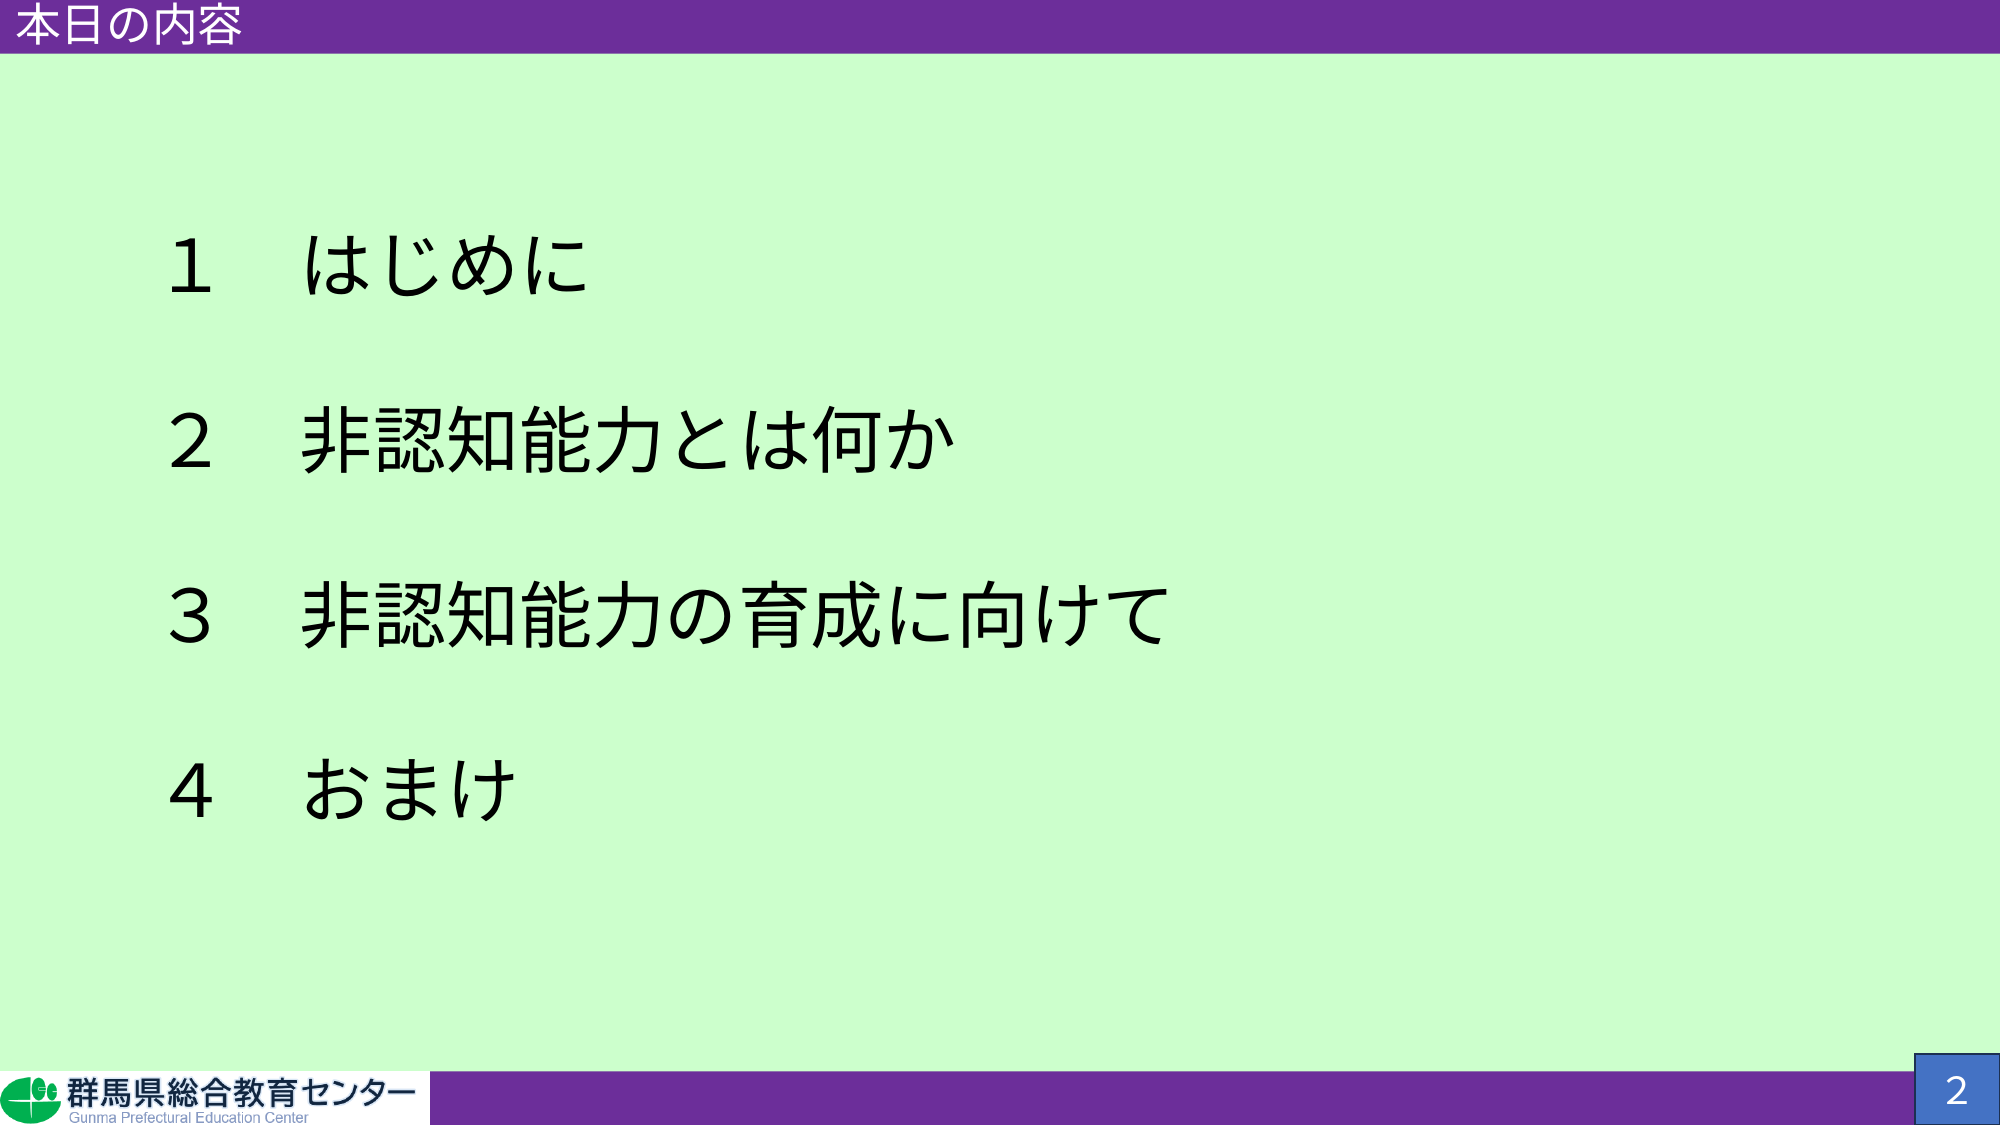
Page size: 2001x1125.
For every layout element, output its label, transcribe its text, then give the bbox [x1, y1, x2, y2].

text_box ２ [1915, 1053, 2000, 1125]
text_box １ はじめに ２ 非認知能力とは何か ３ 非認知能力の育成に向けて ４ おまけ [139, 212, 1861, 840]
text_box [431, 1071, 1915, 1125]
picture [0, 1071, 430, 1125]
title 本日の内容 [0, 0, 2000, 54]
